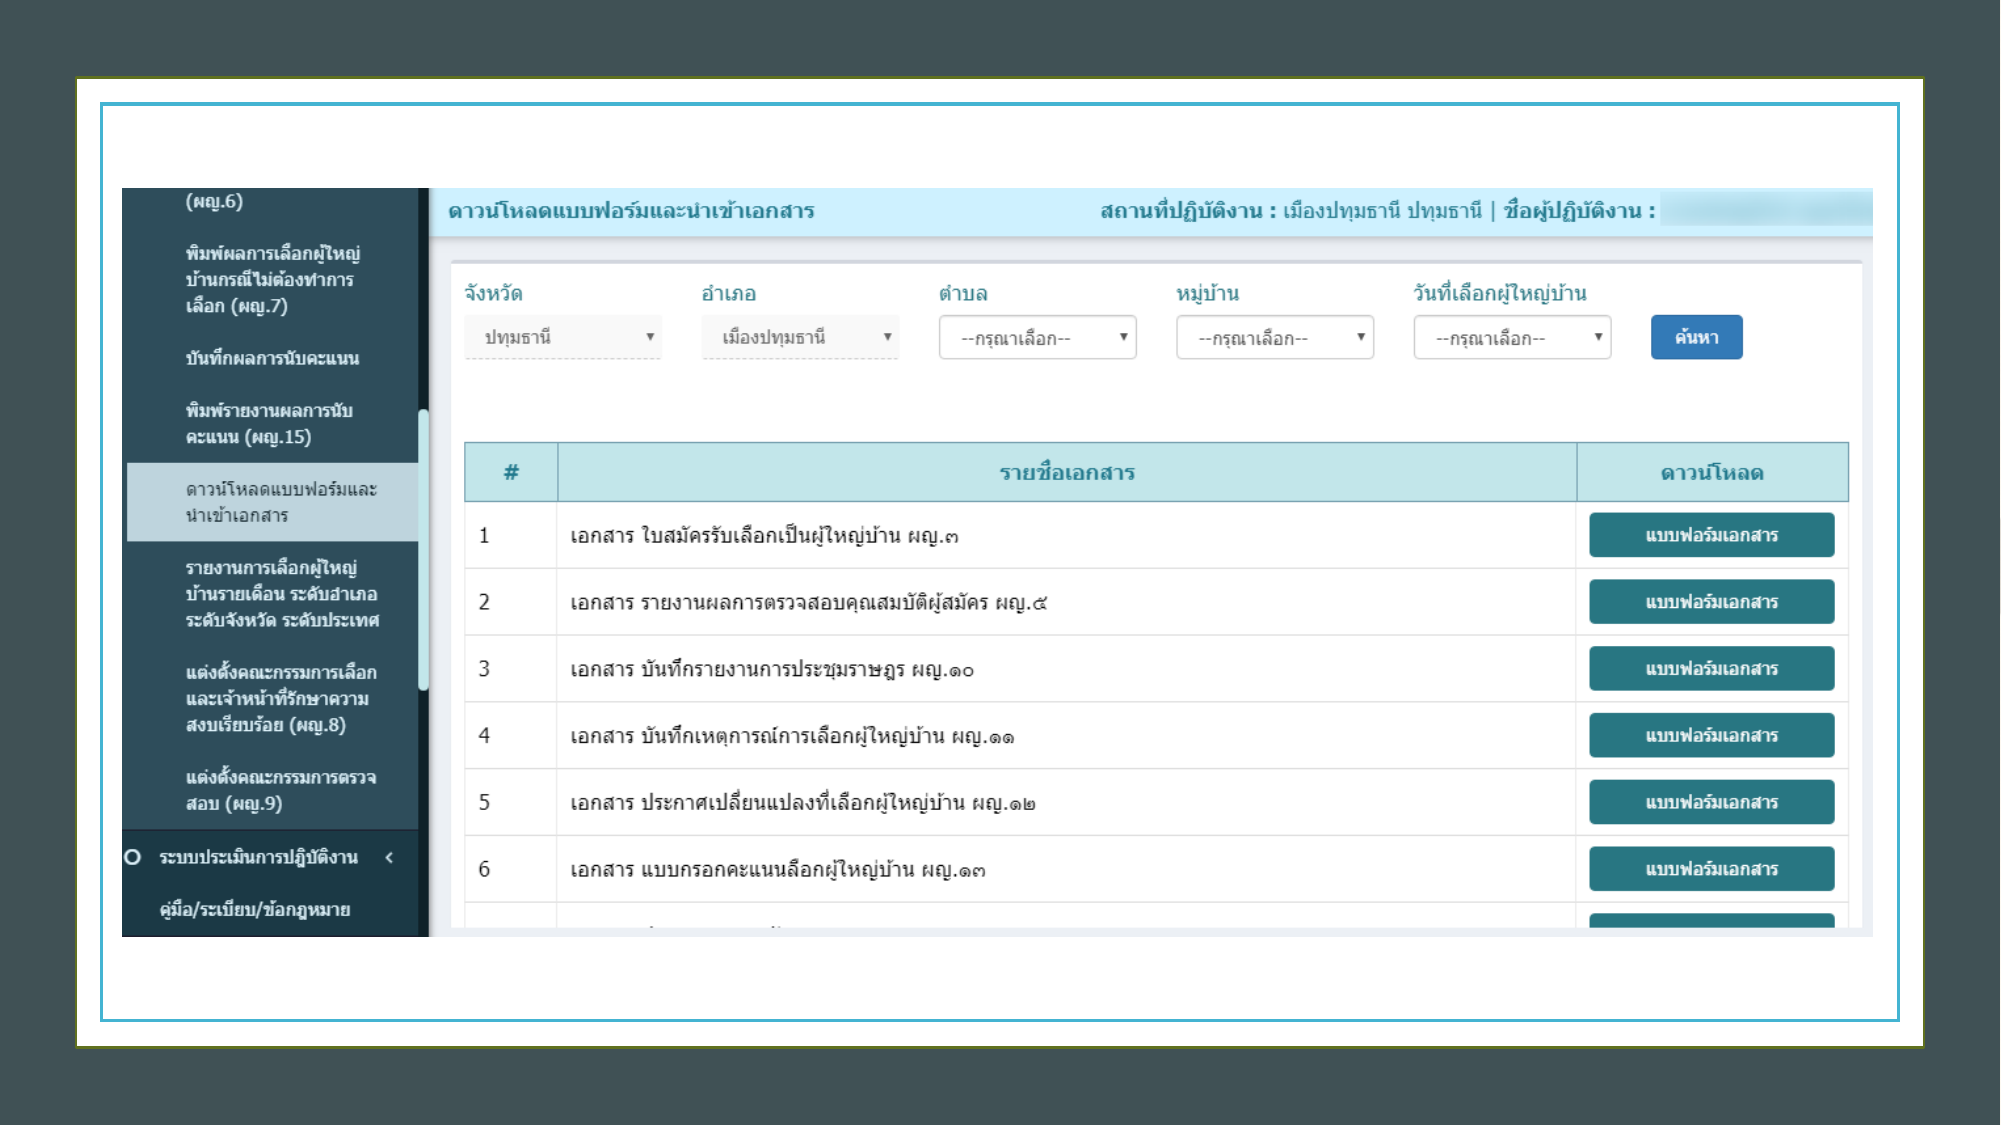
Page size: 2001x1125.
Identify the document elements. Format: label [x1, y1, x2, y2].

picture [122, 188, 1873, 937]
text_box [0, 0, 2000, 1125]
